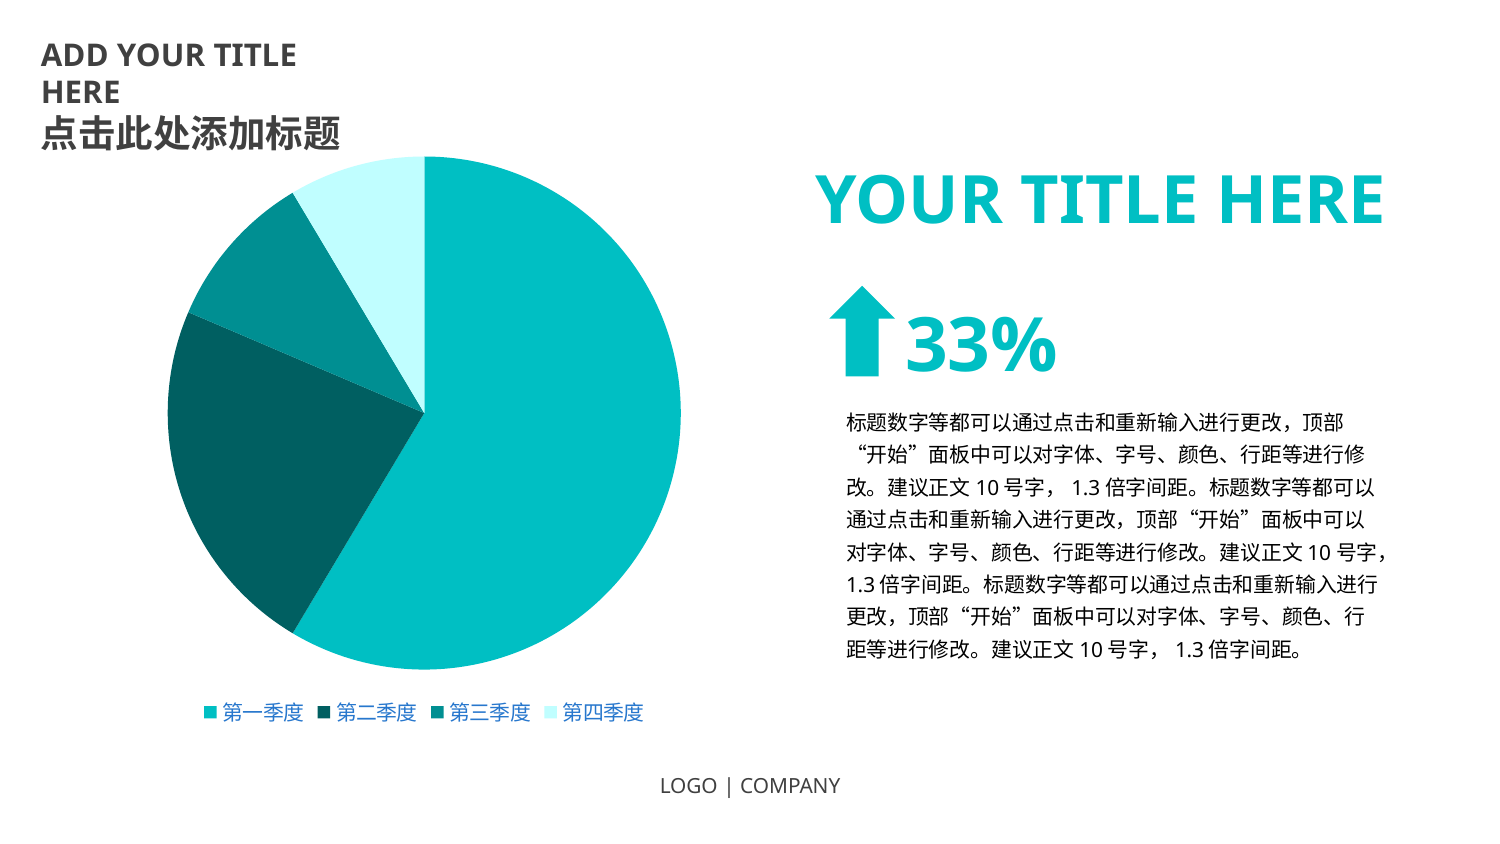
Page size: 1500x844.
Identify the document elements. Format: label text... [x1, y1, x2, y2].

text_box ADD YOUR TITLE HERE 点击此处添加标题 [25, 27, 379, 143]
text_box LOGO | COMPANY [644, 765, 856, 806]
text_box 标题数字等都可以通过点击和重新输入进行更改，顶部“开始”面板中可以对字体、字号、颜色、行距等进行修改。建议正文10号字，1.3倍字间距。标题数字等都可以通过点击和重新输入进行更改，顶部“开始”面板中可以对字体、字号、颜色、行距等进行修改。建议正文10号字，1.3倍字间距。标题数字等都可以通过点击和重新输入进行更改，顶部“开始”面板中可以对字体、字号、颜色、行距等进行修改。建议正文10号字，1.3倍字间距。 [871, 394, 1393, 669]
text_box YOUR TITLE HERE [871, 171, 1402, 242]
chart [0, 144, 866, 733]
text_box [829, 285, 1072, 395]
